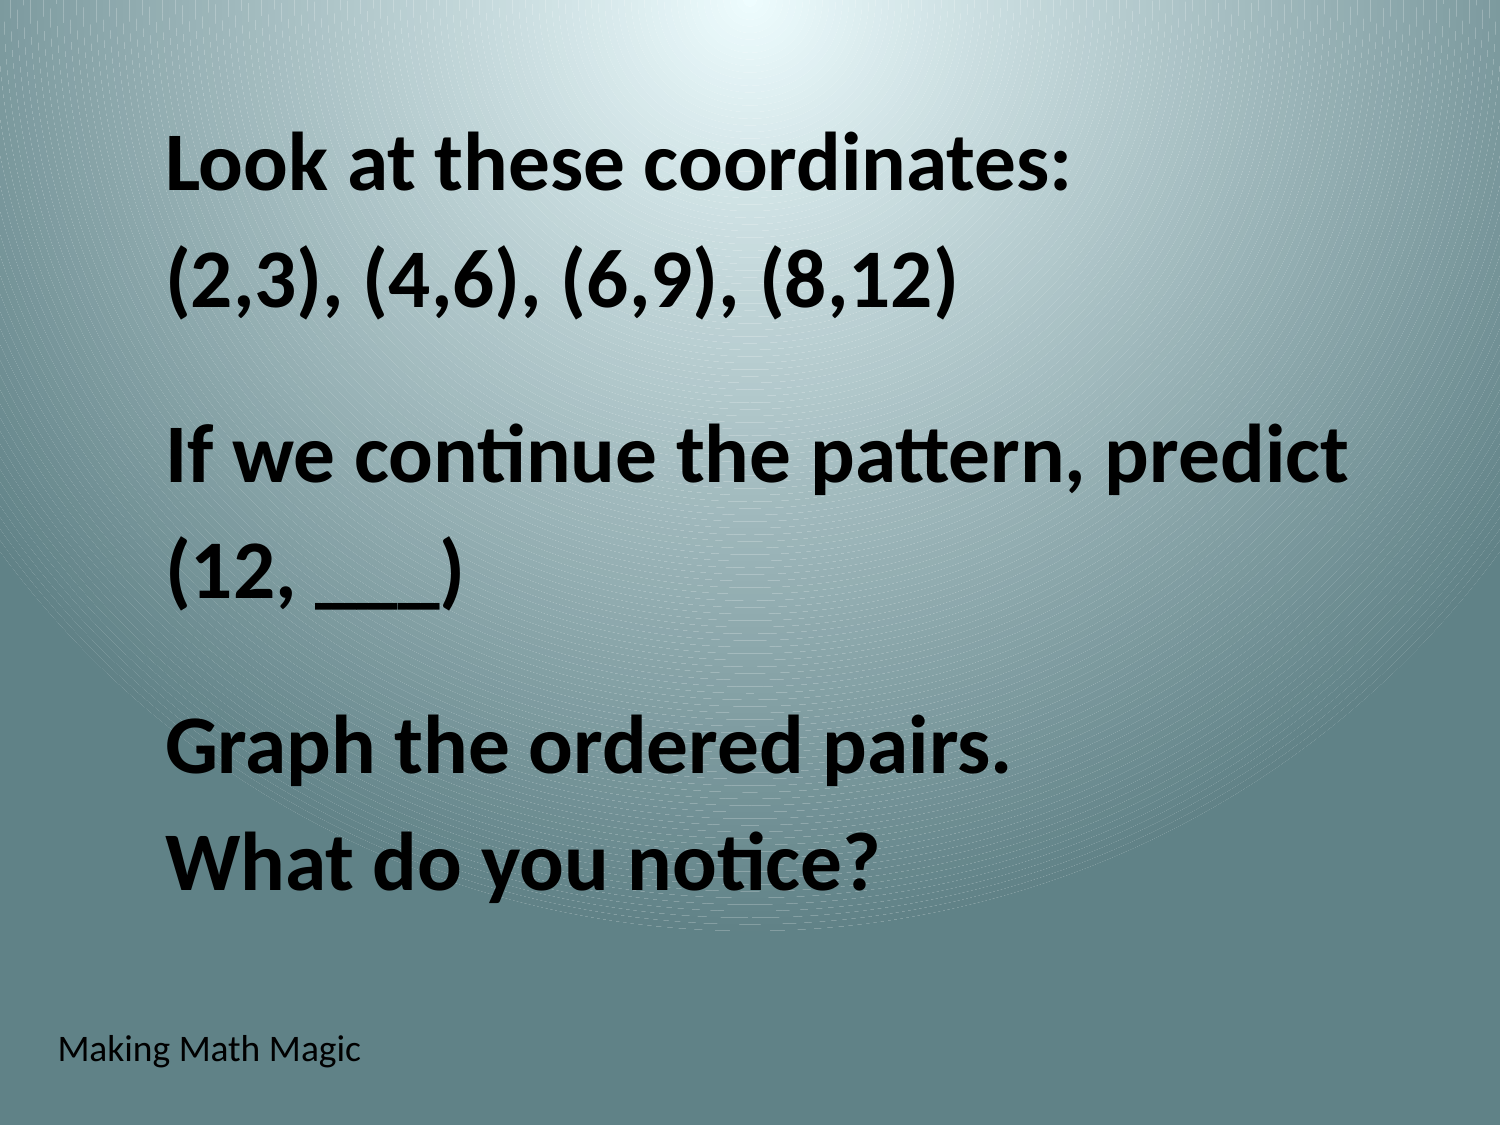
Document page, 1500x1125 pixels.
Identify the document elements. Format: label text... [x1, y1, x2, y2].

text_box Making Math Magic [42, 1016, 531, 1077]
list Look at these coordinates: (2,3), (4,6), (6,9), (8,12) If we continue the pattern, predict (12, ___) Graph the ordered pairs. What do you notice? [149, 99, 1500, 843]
